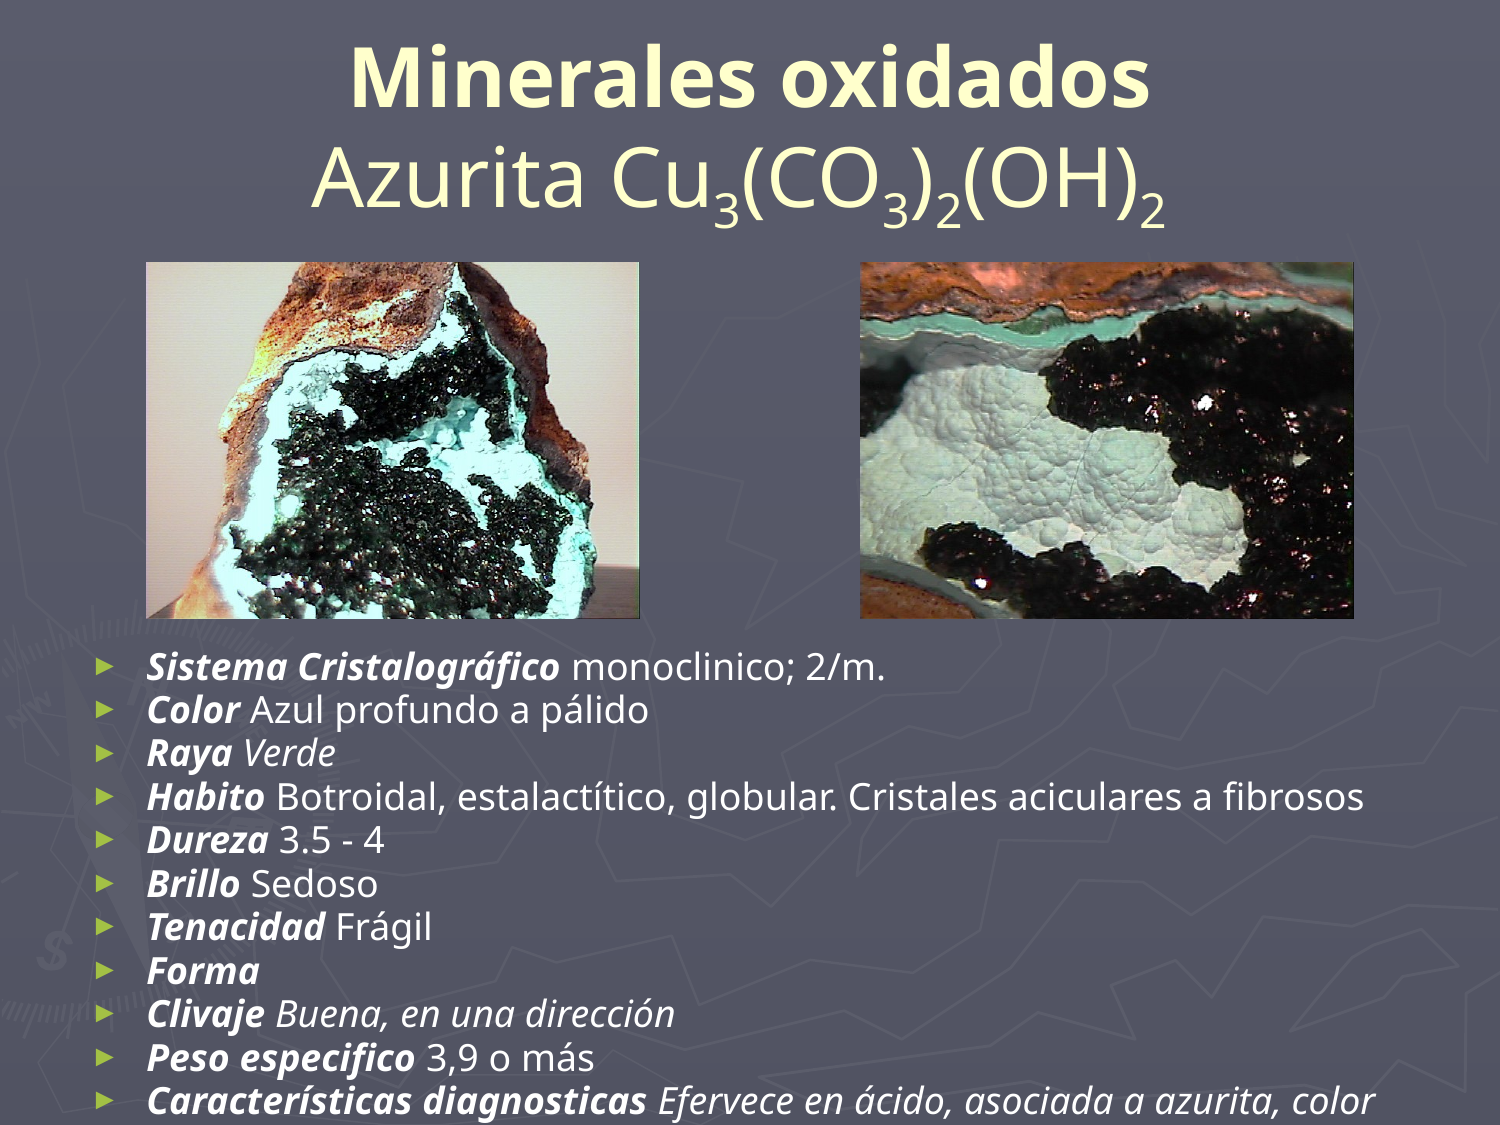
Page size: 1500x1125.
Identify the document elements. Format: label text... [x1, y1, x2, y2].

list Sistema Cristalográfico monoclinico; 2/m. Color Azul profundo a pálido Raya Verde Habito Botroidal, estalactítico, globular. Cristales aciculares a fibrosos Dureza 3.5 - 4 Brillo Sedoso Tenacidad Frágil Forma Clivaje Buena, en una dirección Peso especifico 3,9 o más Características diagnosticas Efervece en ácido, asociada a azurita, color [74, 643, 1426, 1048]
title Minerales oxidados Azurita Cu3(CO3)2(OH)2 [49, 37, 1451, 226]
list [859, 262, 1354, 620]
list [146, 262, 641, 620]
